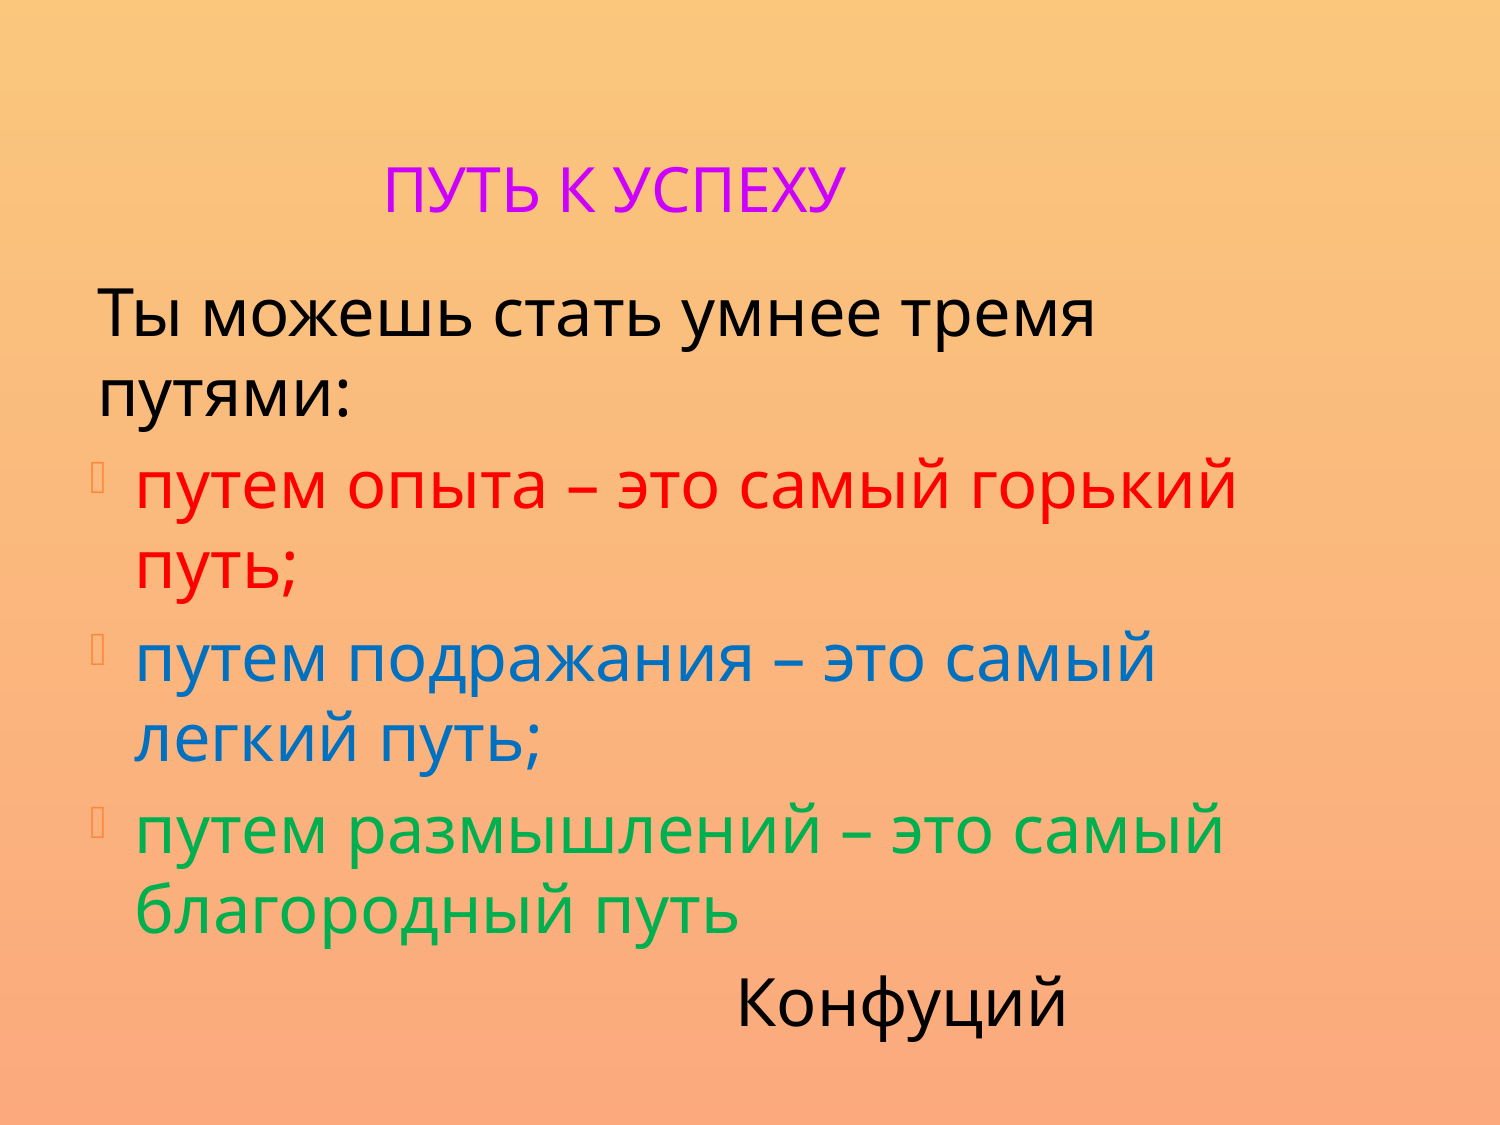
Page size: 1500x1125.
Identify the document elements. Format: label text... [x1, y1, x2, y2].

list Ты можешь стать умнее тремя путями: путем опыта – это самый горький путь; путем подражания – это самый легкий путь; путем размышлений – это самый благородный путь Конфуций [75, 262, 1300, 1062]
title ПУТЬ К УСПЕХУ [75, 45, 1300, 233]
